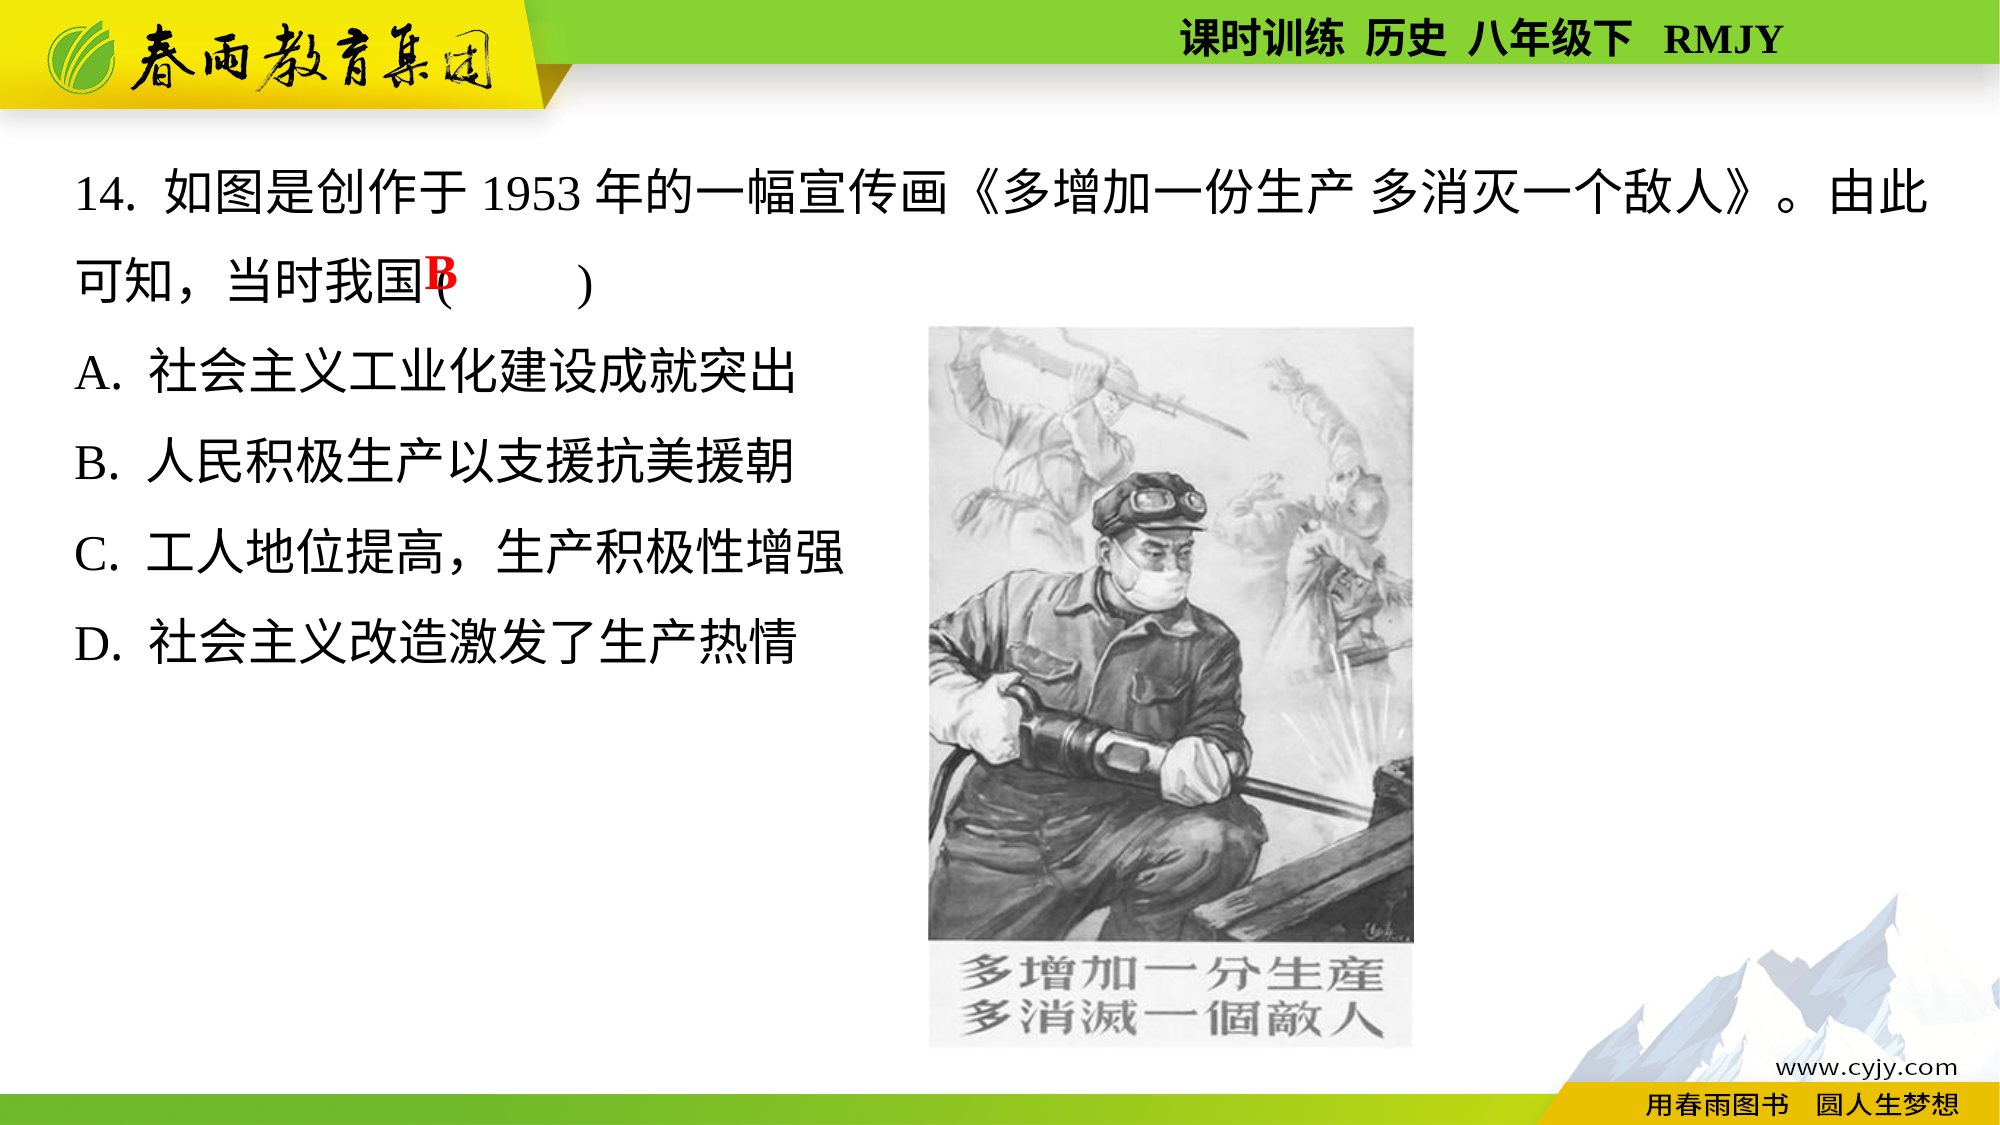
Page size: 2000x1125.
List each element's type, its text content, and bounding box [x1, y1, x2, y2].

picture [0, 0, 2000, 1125]
text_box B [409, 231, 473, 307]
list 14. 如图是创作于1953年的一幅宣传画《多增加一份生产 多消灭一个敌人》。由此可知，当时我国( ) A. 社会主义工业化建设成就突出 B. 人民积极生产以支援抗美援朝 C. 工人地位提高，生产积极性增强 D. 社会主义改造激发了生产热情 [59, 122, 1944, 672]
